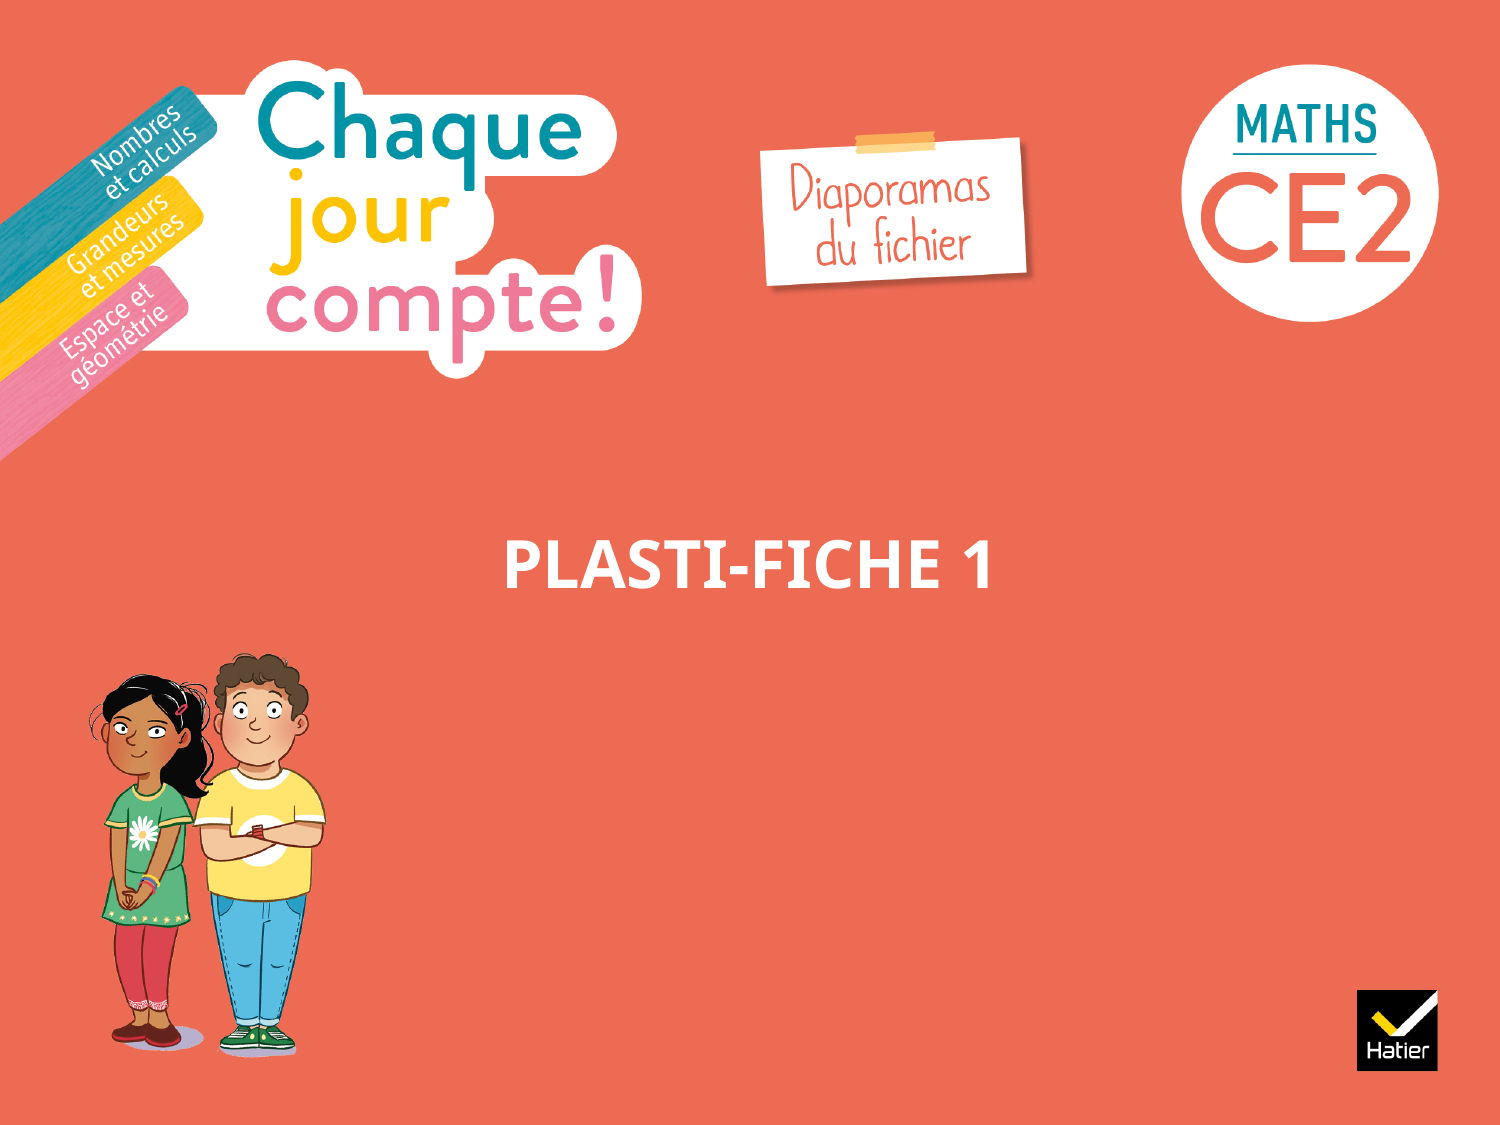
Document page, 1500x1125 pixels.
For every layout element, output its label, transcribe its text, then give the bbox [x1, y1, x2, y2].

picture [0, 0, 1500, 514]
picture [0, 610, 1500, 1125]
text_box PLASTI-FICHE 1 [0, 514, 1500, 610]
